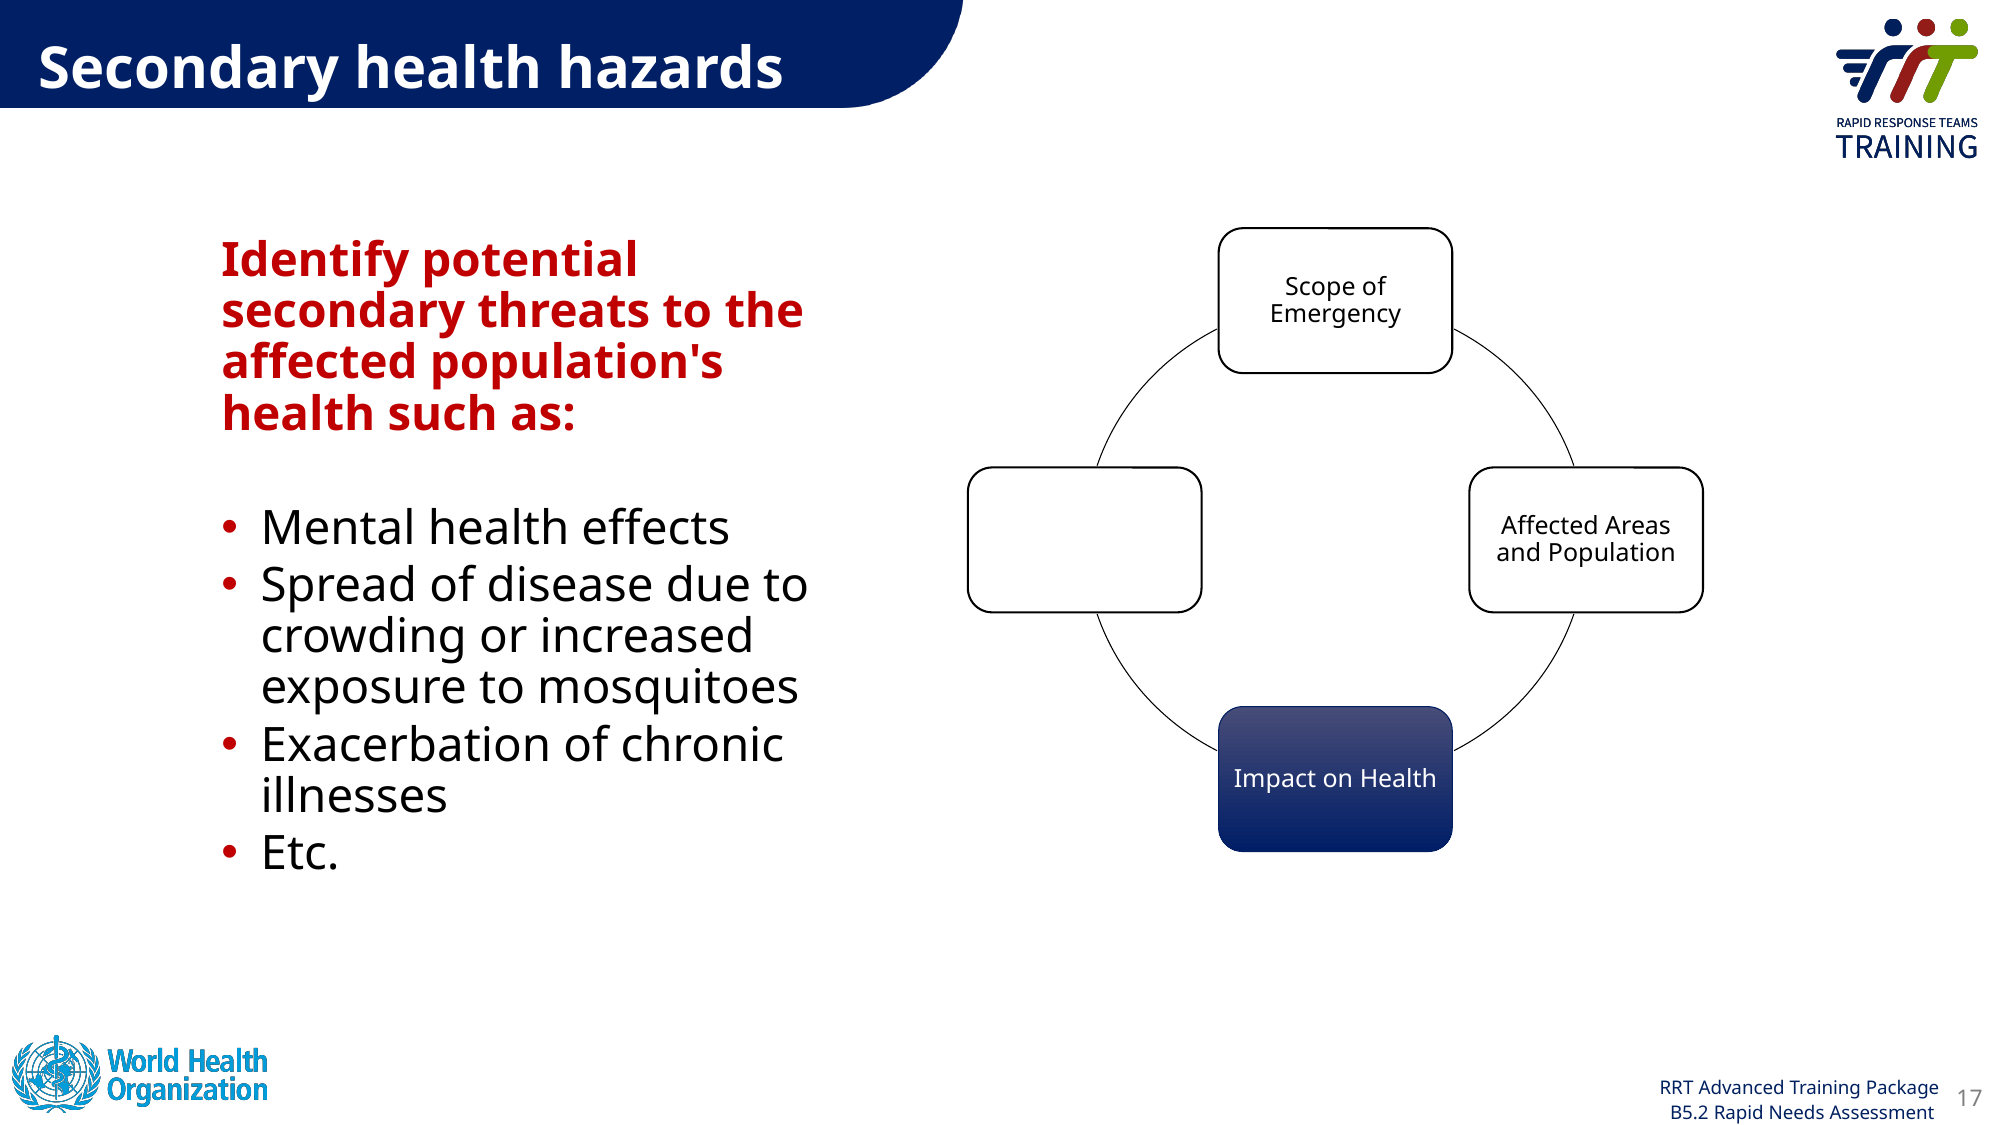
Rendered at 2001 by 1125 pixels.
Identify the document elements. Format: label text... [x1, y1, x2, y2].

picture [0, 0, 964, 108]
picture [12, 1035, 54, 1068]
picture [59, 1035, 267, 1113]
picture [1835, 19, 1978, 167]
picture [71, 1053, 90, 1091]
picture [22, 1062, 26, 1077]
picture [12, 1083, 48, 1113]
picture [40, 1062, 47, 1070]
picture [50, 1108, 62, 1113]
picture [30, 1083, 37, 1091]
picture [46, 1056, 54, 1062]
picture [34, 1054, 43, 1078]
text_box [967, 227, 1704, 852]
text_box Secondary health hazards [31, 7, 905, 132]
list Identify potential secondary threats to the affected population's health such as: Mental health effects Spread of disease due to crowding or increased exposure to mosquitoes Exacerbation of chronic illnesses Etc. [213, 227, 829, 898]
picture [24, 1054, 36, 1087]
picture [36, 1088, 78, 1105]
